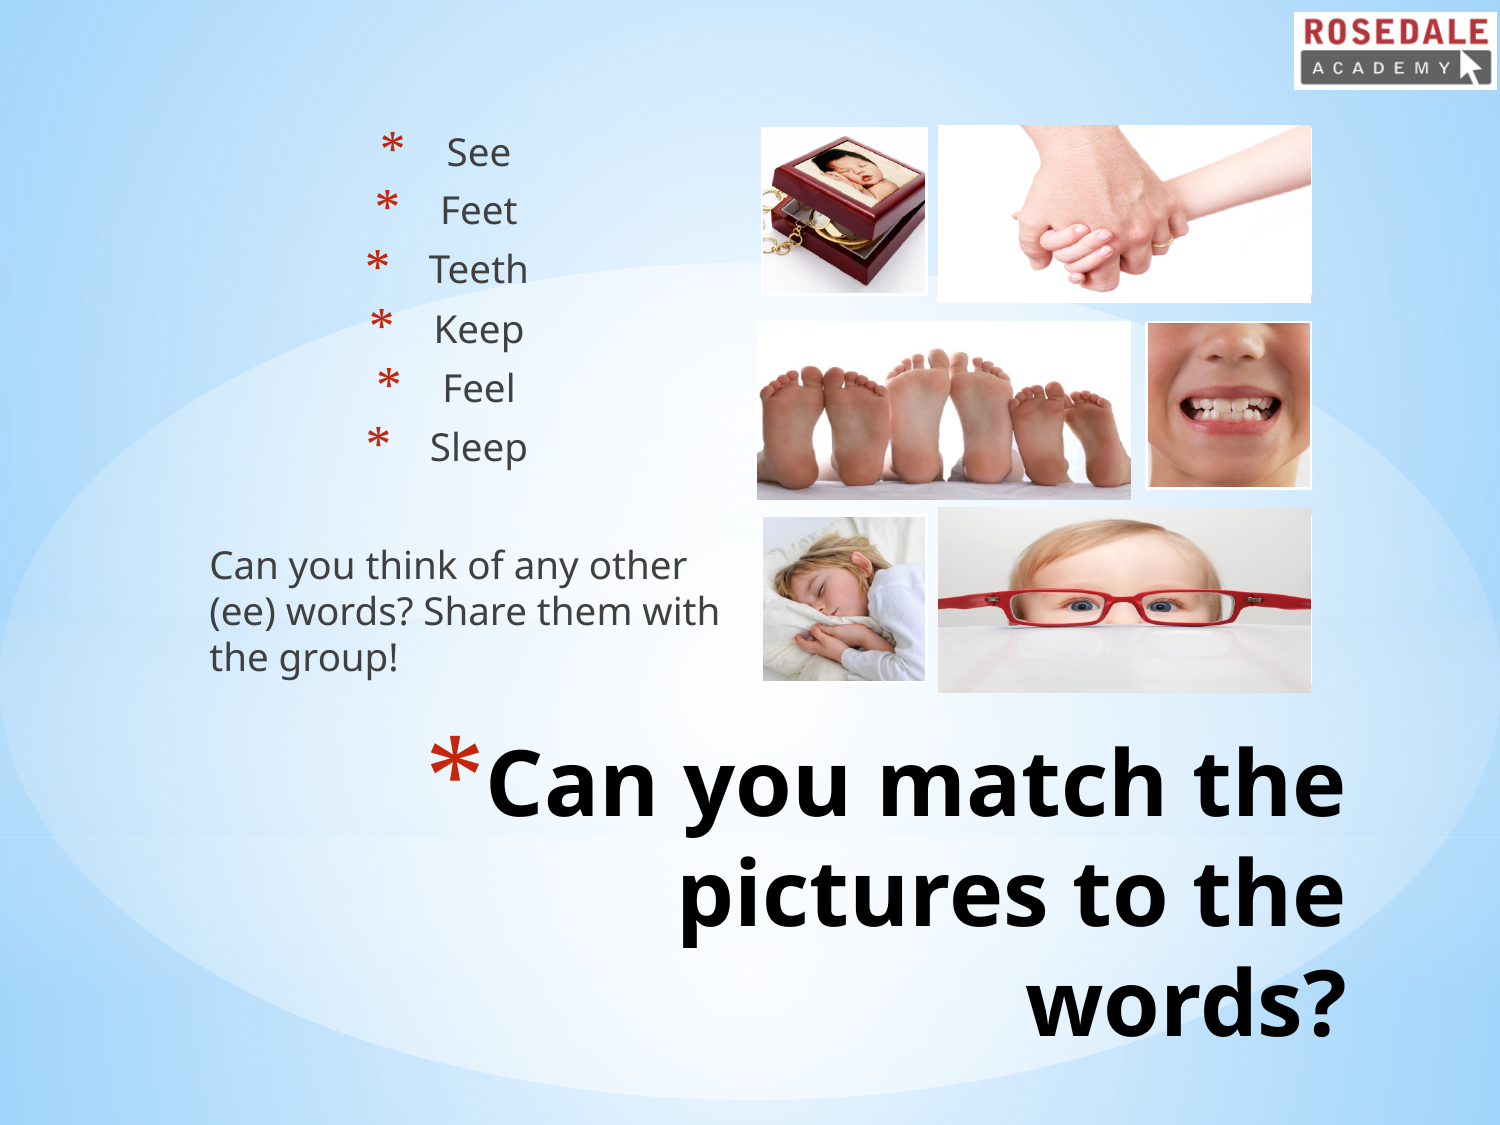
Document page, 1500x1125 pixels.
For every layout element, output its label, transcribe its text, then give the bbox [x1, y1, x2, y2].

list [761, 508, 933, 691]
picture [938, 507, 1312, 693]
picture [1293, 12, 1497, 90]
picture [757, 322, 1131, 500]
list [761, 119, 1312, 506]
picture [938, 125, 1312, 303]
title Can you match the pictures to the words? [294, 717, 1363, 905]
list See Feet Teeth Keep Feel Sleep Can you think of any other (ee) words? Share them with the group! [187, 120, 737, 690]
